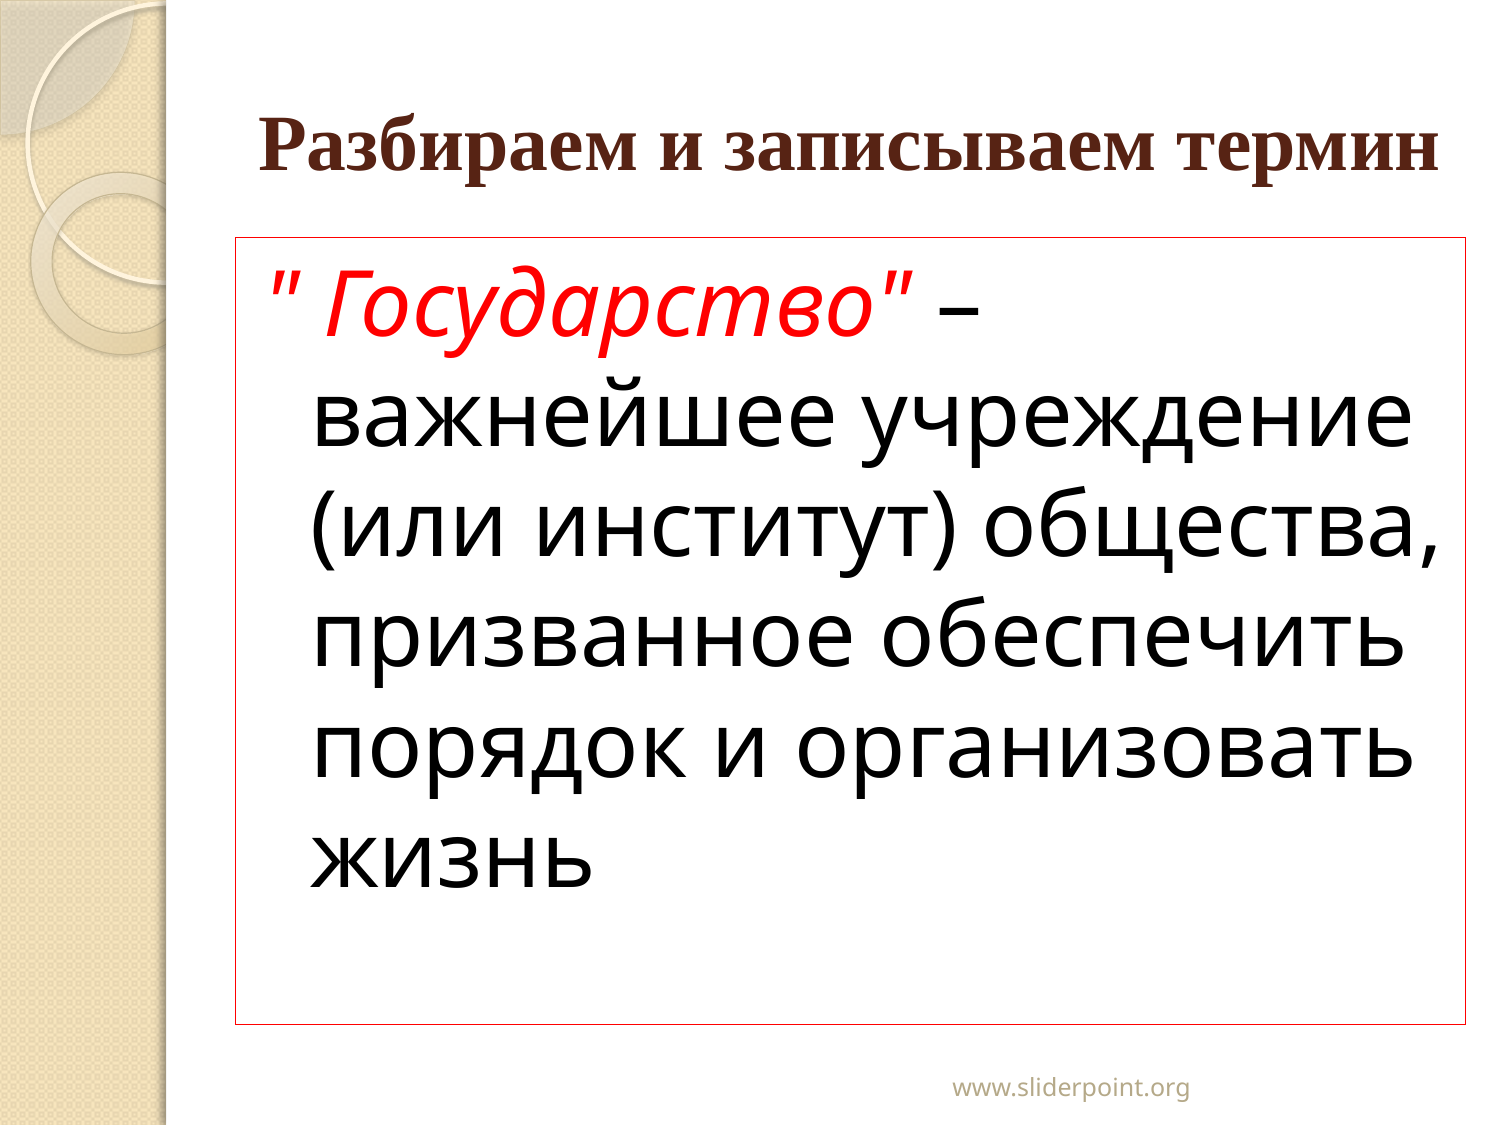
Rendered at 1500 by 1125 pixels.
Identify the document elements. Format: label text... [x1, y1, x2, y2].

list " Государство" – важнейшее учреждение (или институт) общества, призванное обеспечить порядок и организовать жизнь [235, 237, 1466, 1025]
title Разбираем и записываем термин [235, 45, 1466, 233]
footer www.sliderpoint.org [937, 1034, 1413, 1113]
